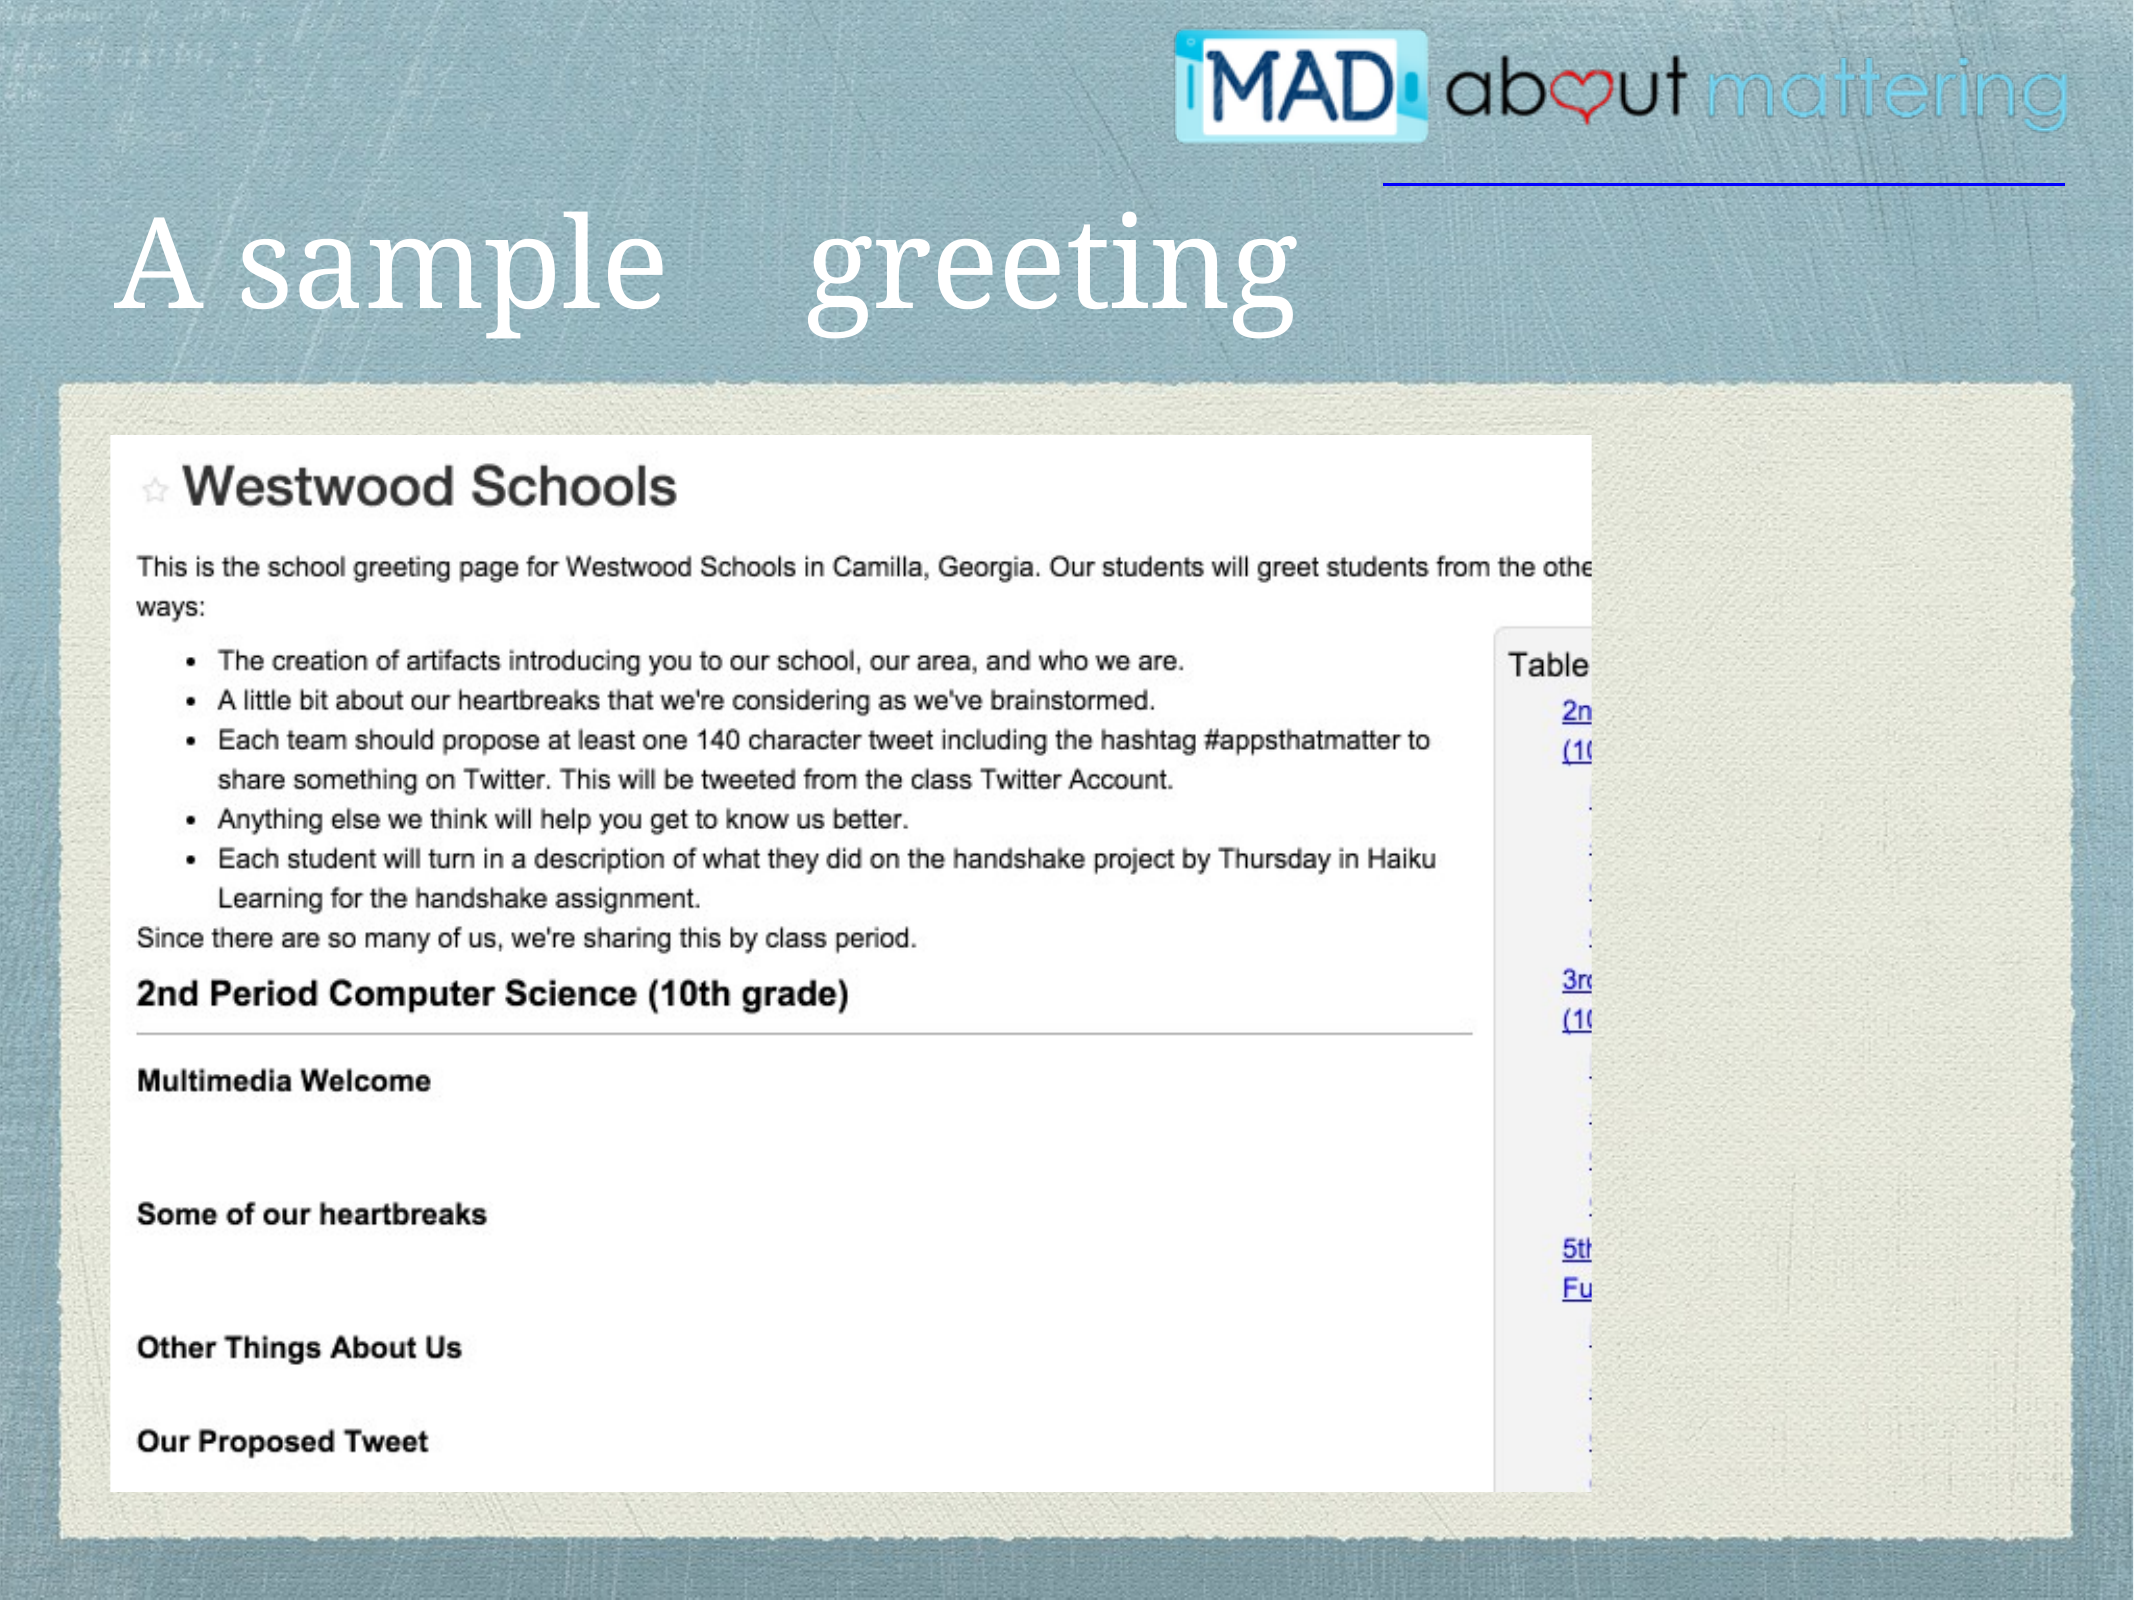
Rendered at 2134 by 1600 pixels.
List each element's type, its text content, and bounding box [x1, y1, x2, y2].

text_box [110, 435, 1592, 1492]
picture [0, 0, 2134, 1600]
title A sample greeting pwawwg.maedaboutmattering.com [65, 33, 2068, 636]
